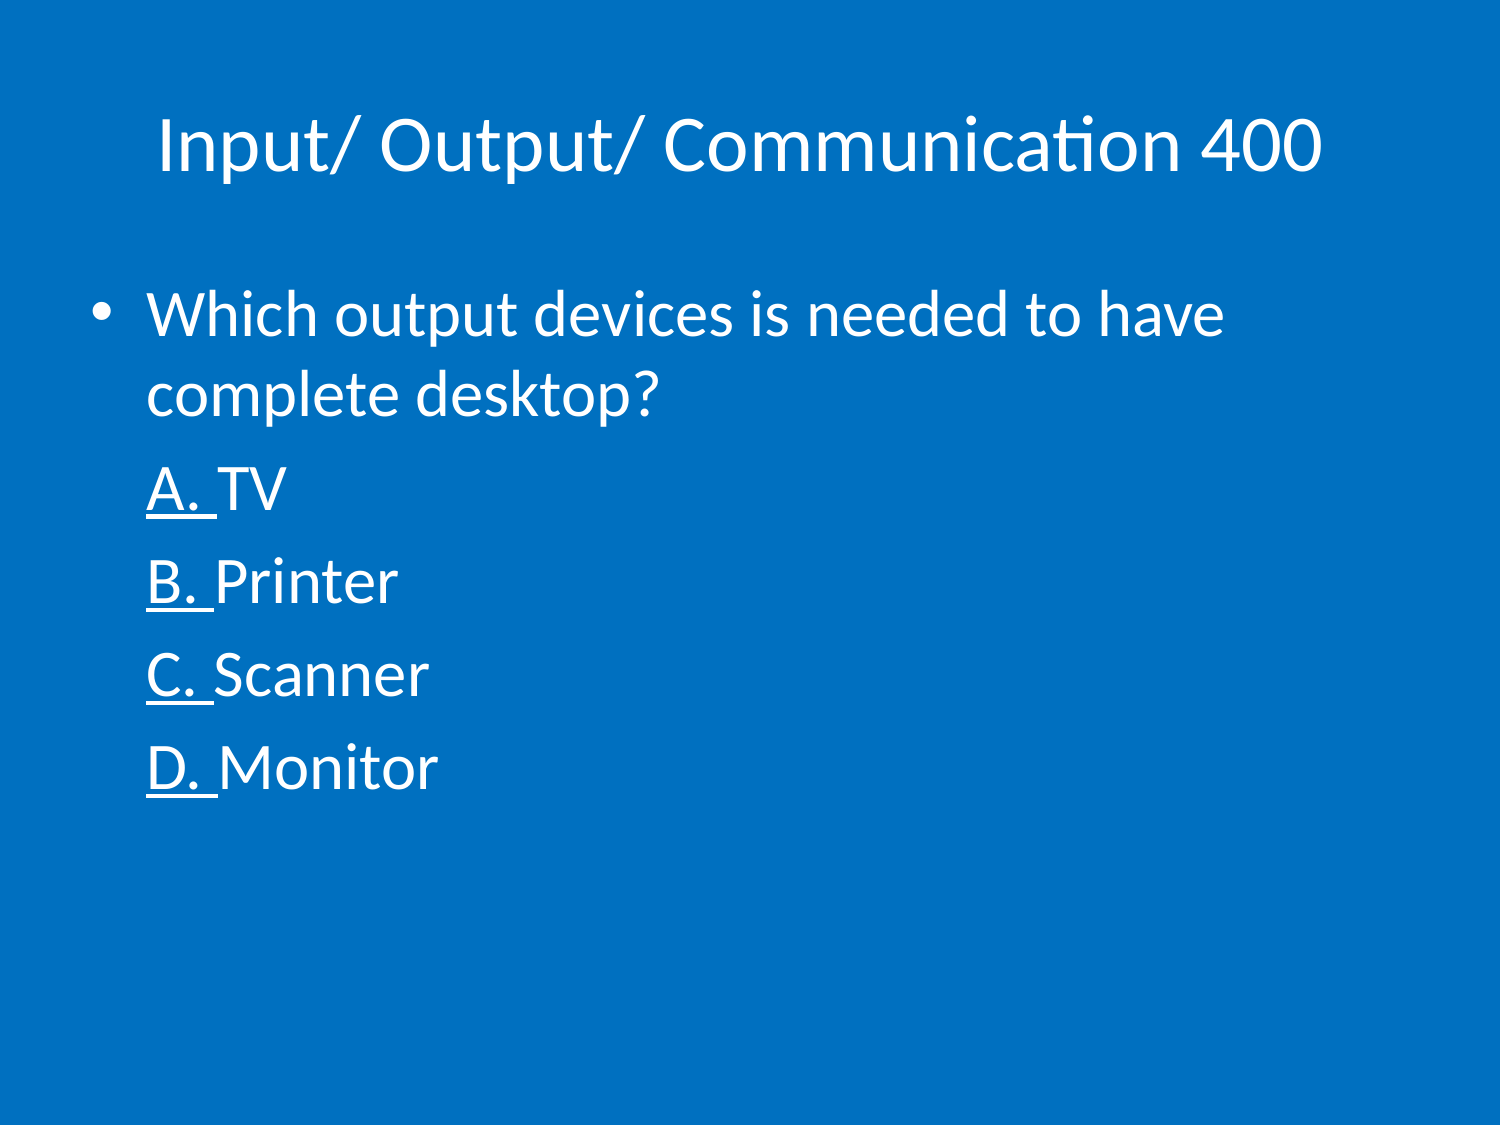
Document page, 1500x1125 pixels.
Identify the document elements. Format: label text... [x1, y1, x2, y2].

title Input/ Output/ Communication 400 [75, 45, 1425, 233]
list Which output devices is needed to have complete desktop? A. TV B. Printer C. Scanner D. Monitor [75, 262, 1425, 1005]
